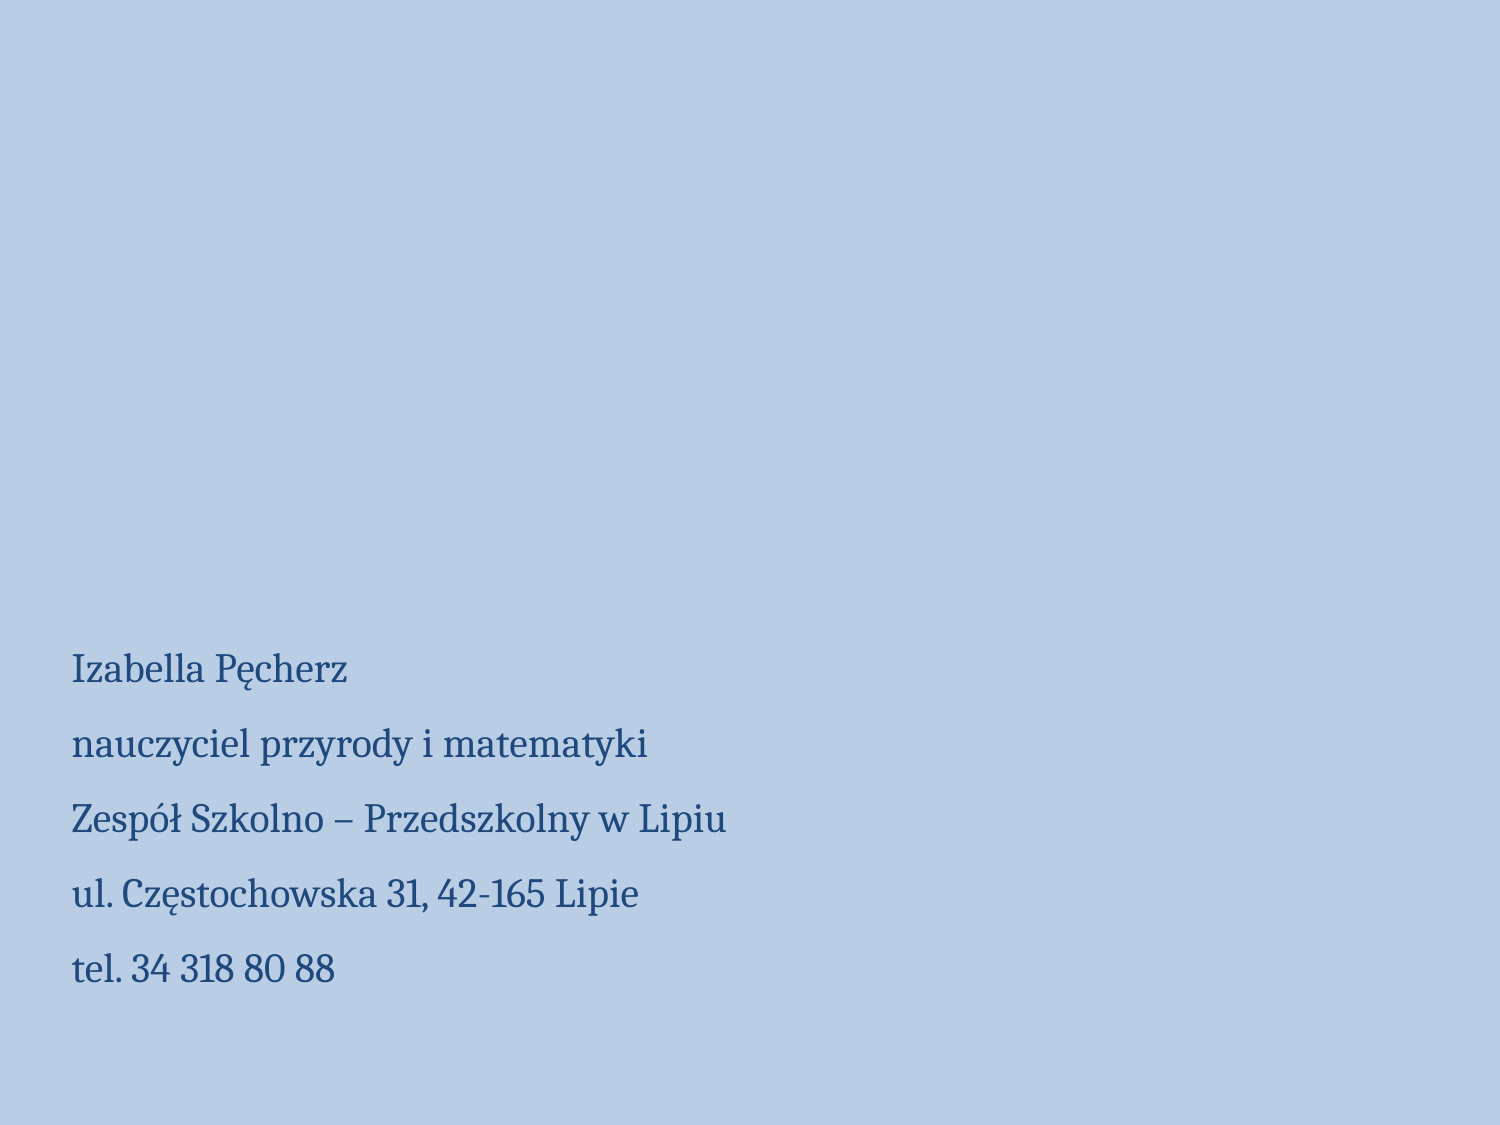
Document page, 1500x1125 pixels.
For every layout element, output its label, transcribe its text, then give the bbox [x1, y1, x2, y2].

text_box Izabella Pęcherz nauczyciel przyrody i matematyki Zespół Szkolno – Przedszkolny w Lipiu ul. Częstochowska 31, 42-165 Lipie tel. 34 318 80 88 [35, 585, 879, 1067]
